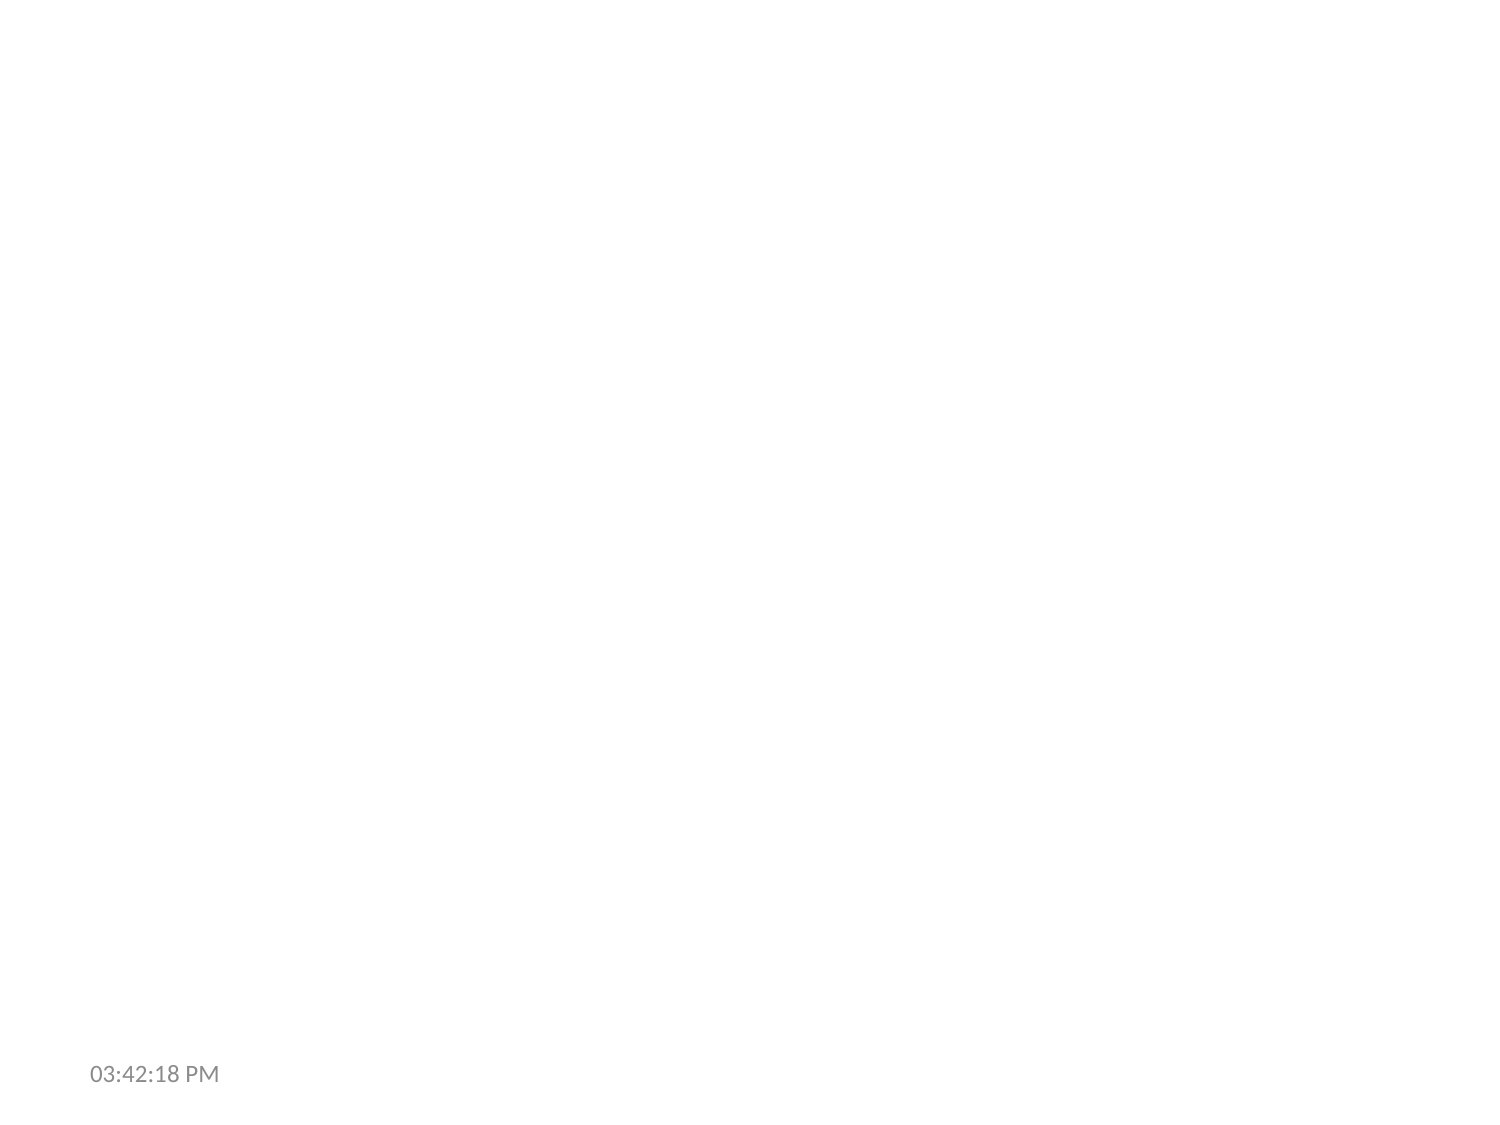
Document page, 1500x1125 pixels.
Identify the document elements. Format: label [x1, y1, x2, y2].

slide_number [75, 1042, 425, 1103]
